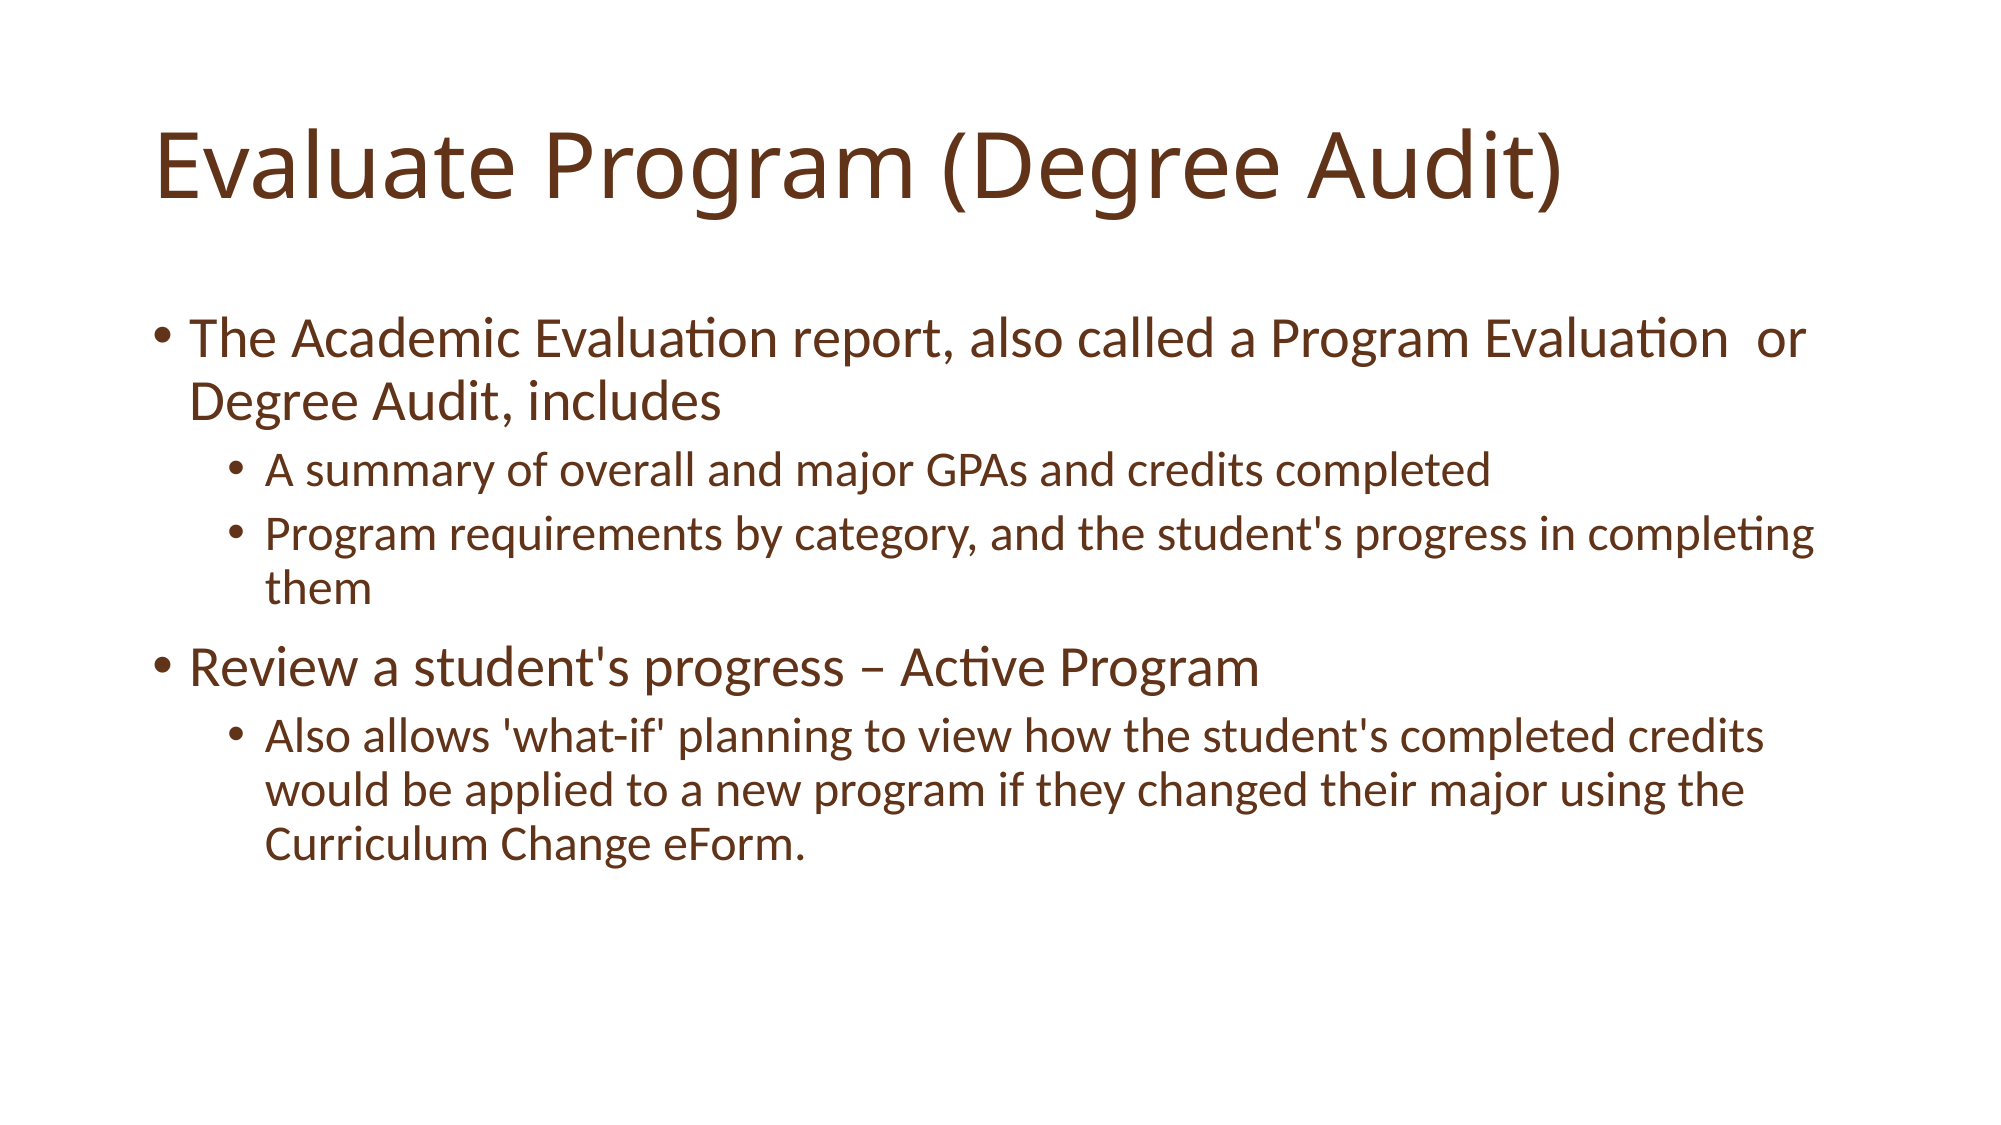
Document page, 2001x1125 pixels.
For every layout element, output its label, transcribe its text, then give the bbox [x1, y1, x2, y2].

title Evaluate Program (Degree Audit) [137, 59, 1863, 278]
list The Academic Evaluation report, also called a Program Evaluation or Degree Audit, includes A summary of overall and major GPAs and credits completed Program requirements by category, and the student's progress in completing them Review a student's progress – Active Program Also allows 'what-if' planning to view how the student's completed credits would be applied to a new program if they changed their major using the Curriculum Change eForm. [137, 299, 1863, 1014]
